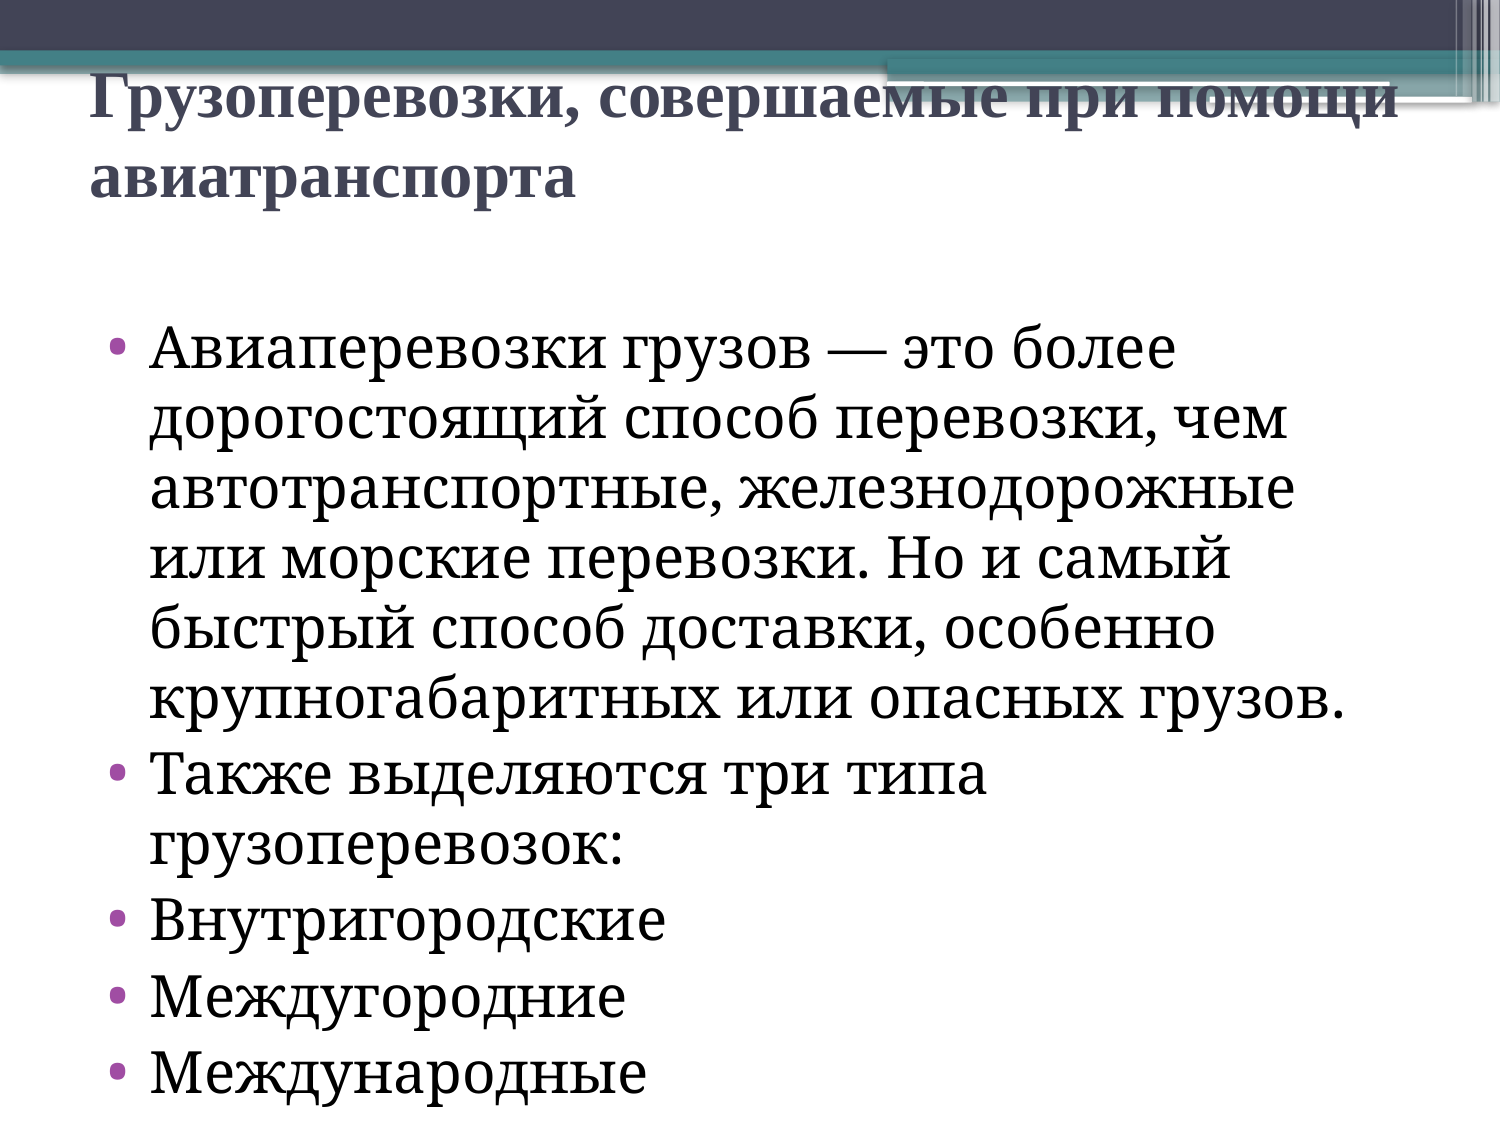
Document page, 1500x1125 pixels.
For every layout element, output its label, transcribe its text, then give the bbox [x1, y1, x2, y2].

list Авиаперевозки грузов — это более дорогостоящий способ перевозки, чем автотранспортные, железнодорожные или морские перевозки. Но и самый быстрый способ доставки, особенно крупногабаритных или опасных грузов. Также выделяются три типа грузоперевозок: Внутригородские Междугородние Международные [75, 302, 1425, 1079]
title Грузоперевозки, совершаемые при помощи авиатранспорта [75, 24, 1425, 302]
